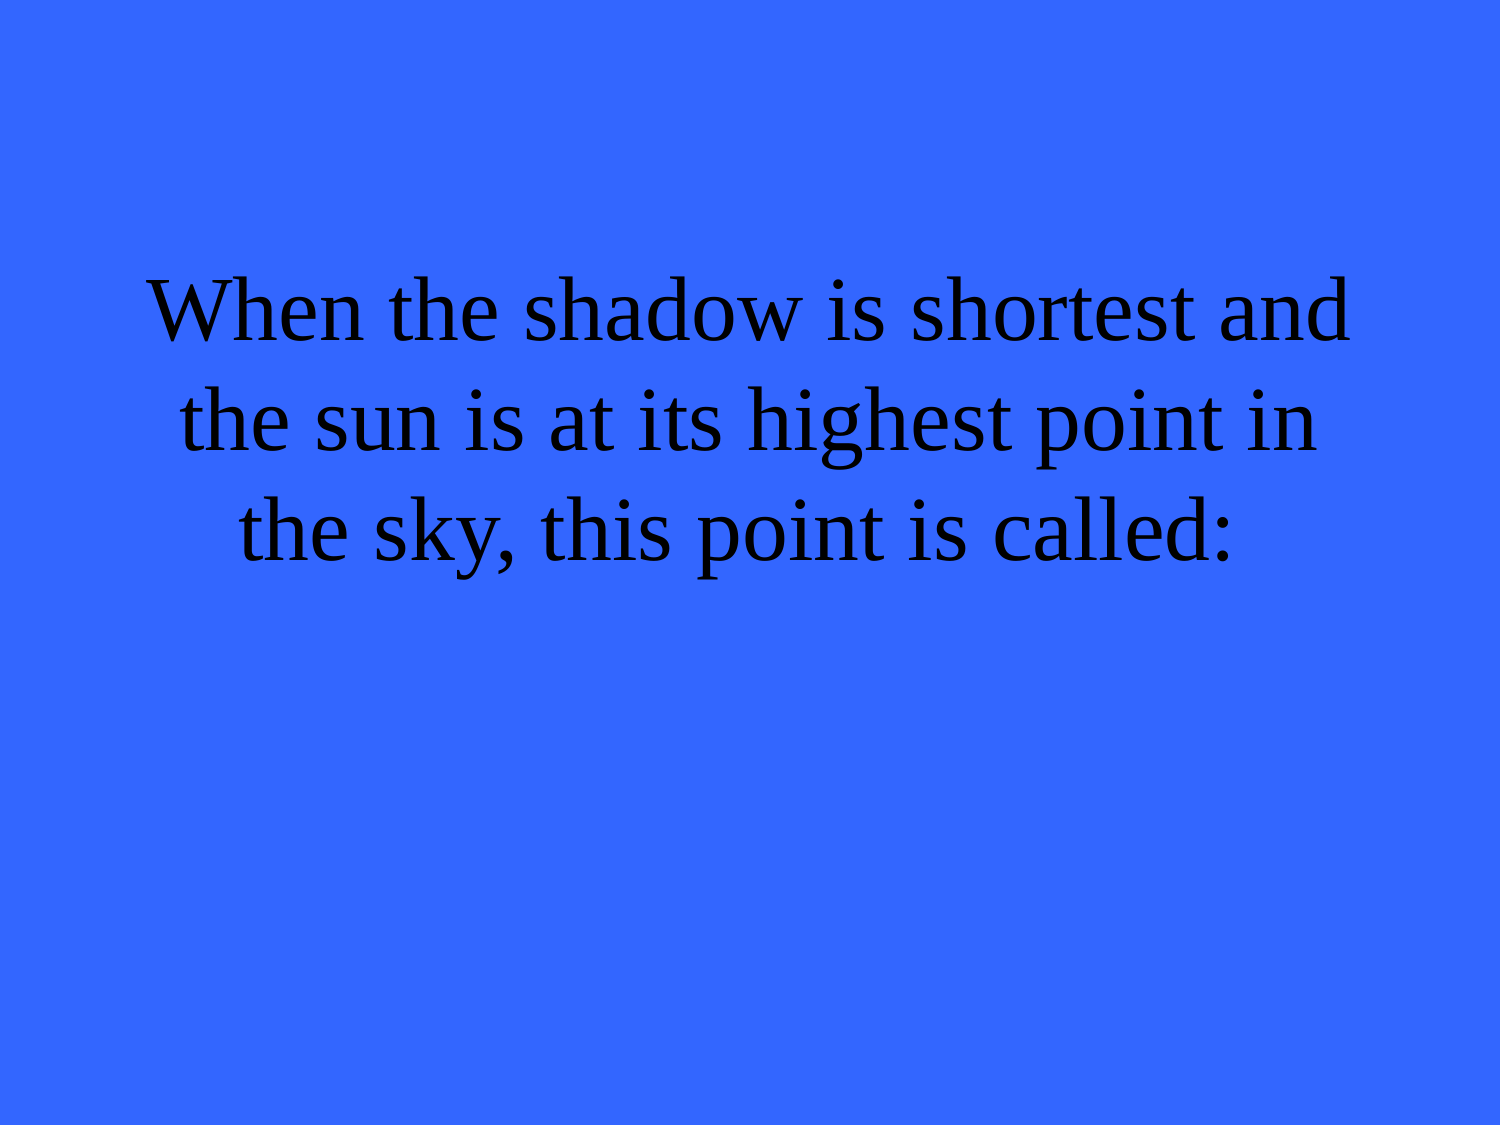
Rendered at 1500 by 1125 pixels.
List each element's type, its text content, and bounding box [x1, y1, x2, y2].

title When the shadow is shortest and the sun is at its highest point in the sky, this point is called: [112, 374, 1388, 563]
